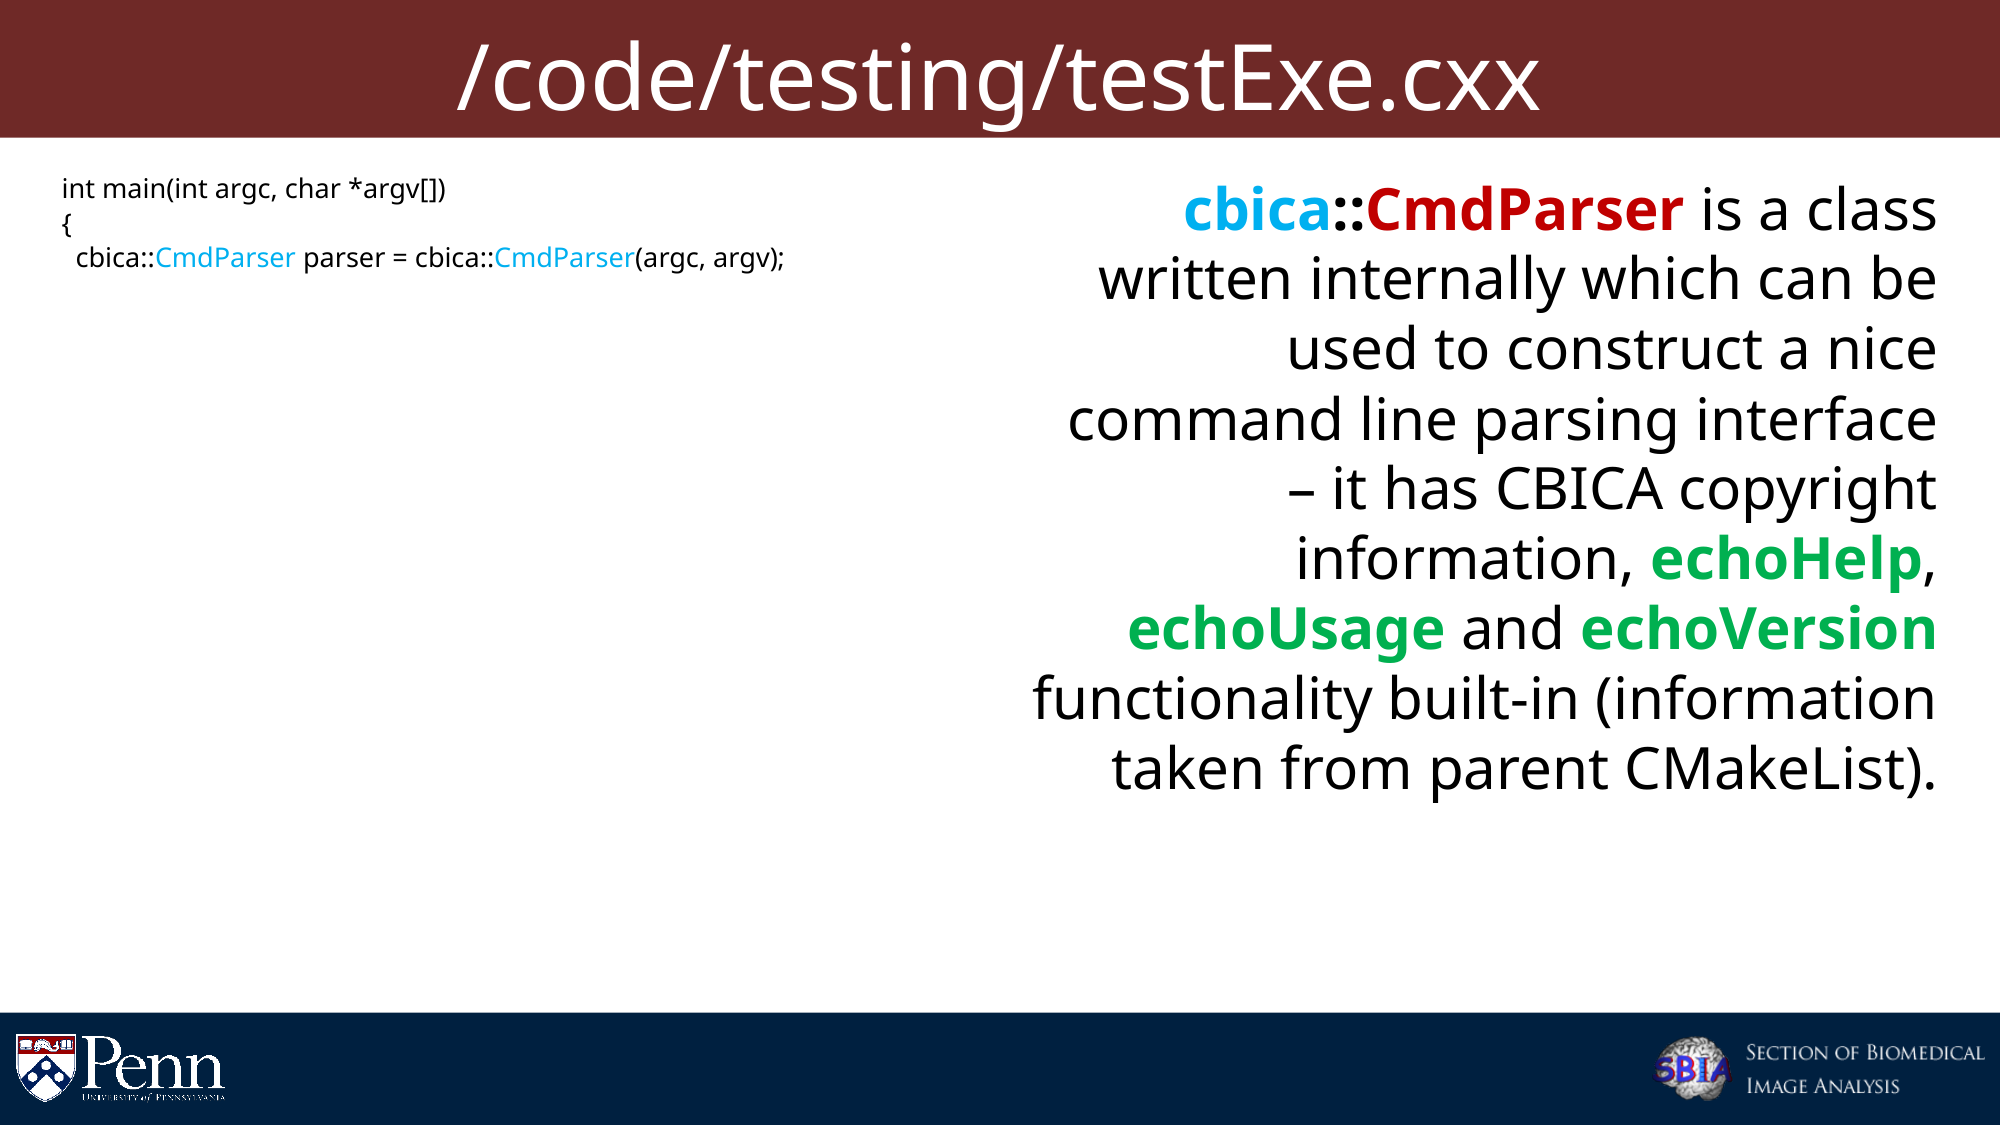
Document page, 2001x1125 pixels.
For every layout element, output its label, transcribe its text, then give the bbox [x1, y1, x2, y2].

list cbica::CmdParser is a class written internally which can be used to construct a nice command line parsing interface – it has CBICA copyright information, echoHelp, echoUsage and echoVersion functionality built-in (information taken from parent CMakeList). [1012, 164, 1954, 987]
picture [16, 1034, 225, 1103]
picture [1652, 1035, 1985, 1102]
list int main(int argc, char *argv[]) { cbica::CmdParser parser = cbica::CmdParser(argc, argv); parser.addOptionalParameter( "r", "runTest", cbica::Parameter::FILE, ".nii.gz", "This takes the input image file for testing“ ); [46, 164, 985, 987]
title /code/testing/testExe.cxx [46, 0, 1954, 138]
